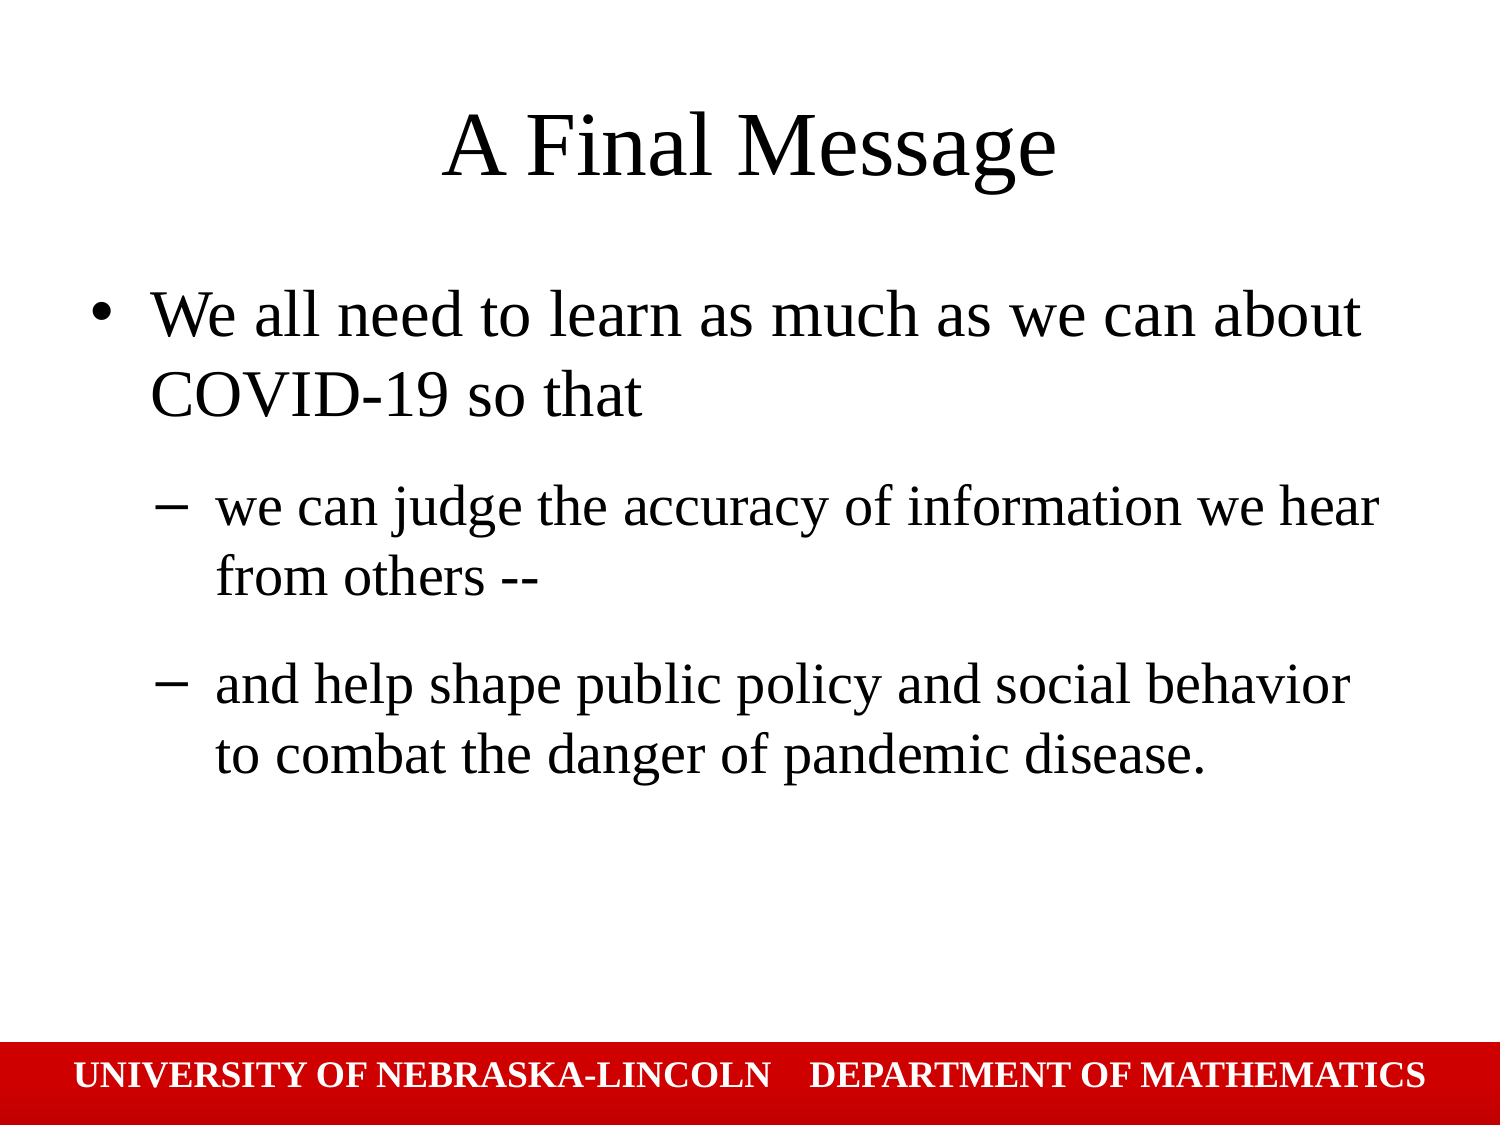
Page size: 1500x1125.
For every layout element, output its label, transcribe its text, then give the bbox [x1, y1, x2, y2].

list We all need to learn as much as we can about COVID-19 so that we can judge the accuracy of information we hear from others -- and help shape public policy and social behavior to combat the danger of pandemic disease. [75, 262, 1425, 1005]
title A Final Message [75, 45, 1425, 233]
